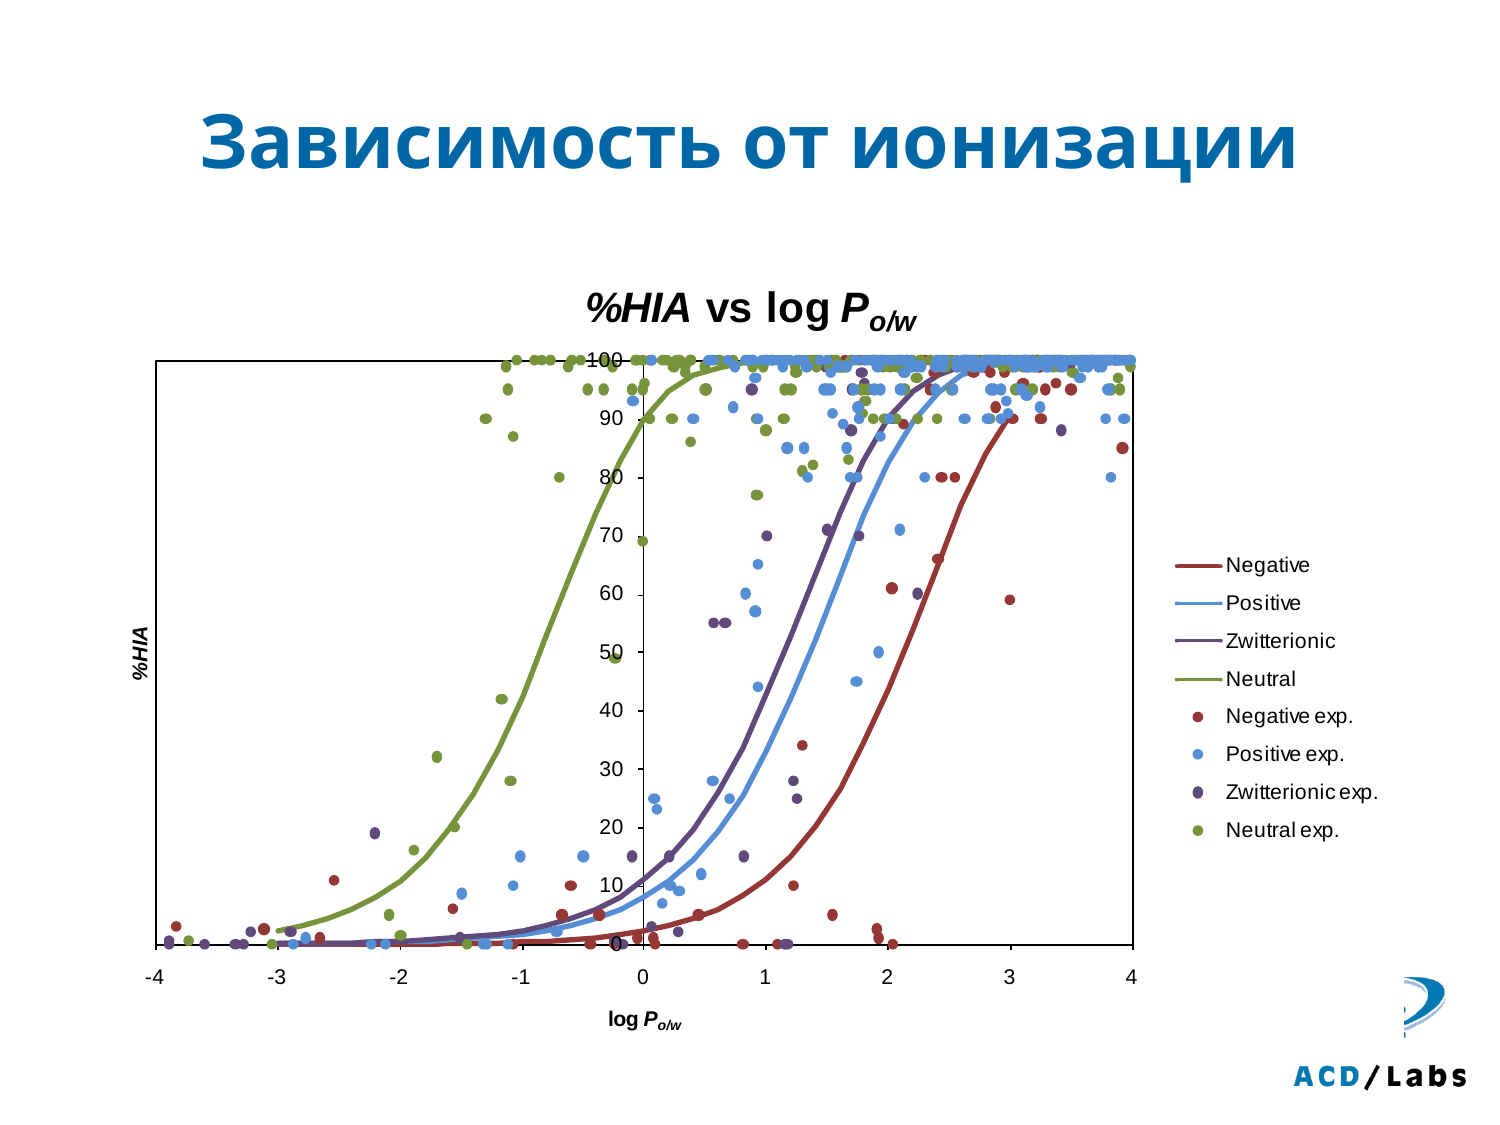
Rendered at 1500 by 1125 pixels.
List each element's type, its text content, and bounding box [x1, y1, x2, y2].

title Зависимость от ионизации [74, 44, 1426, 233]
picture [96, 262, 1471, 1101]
